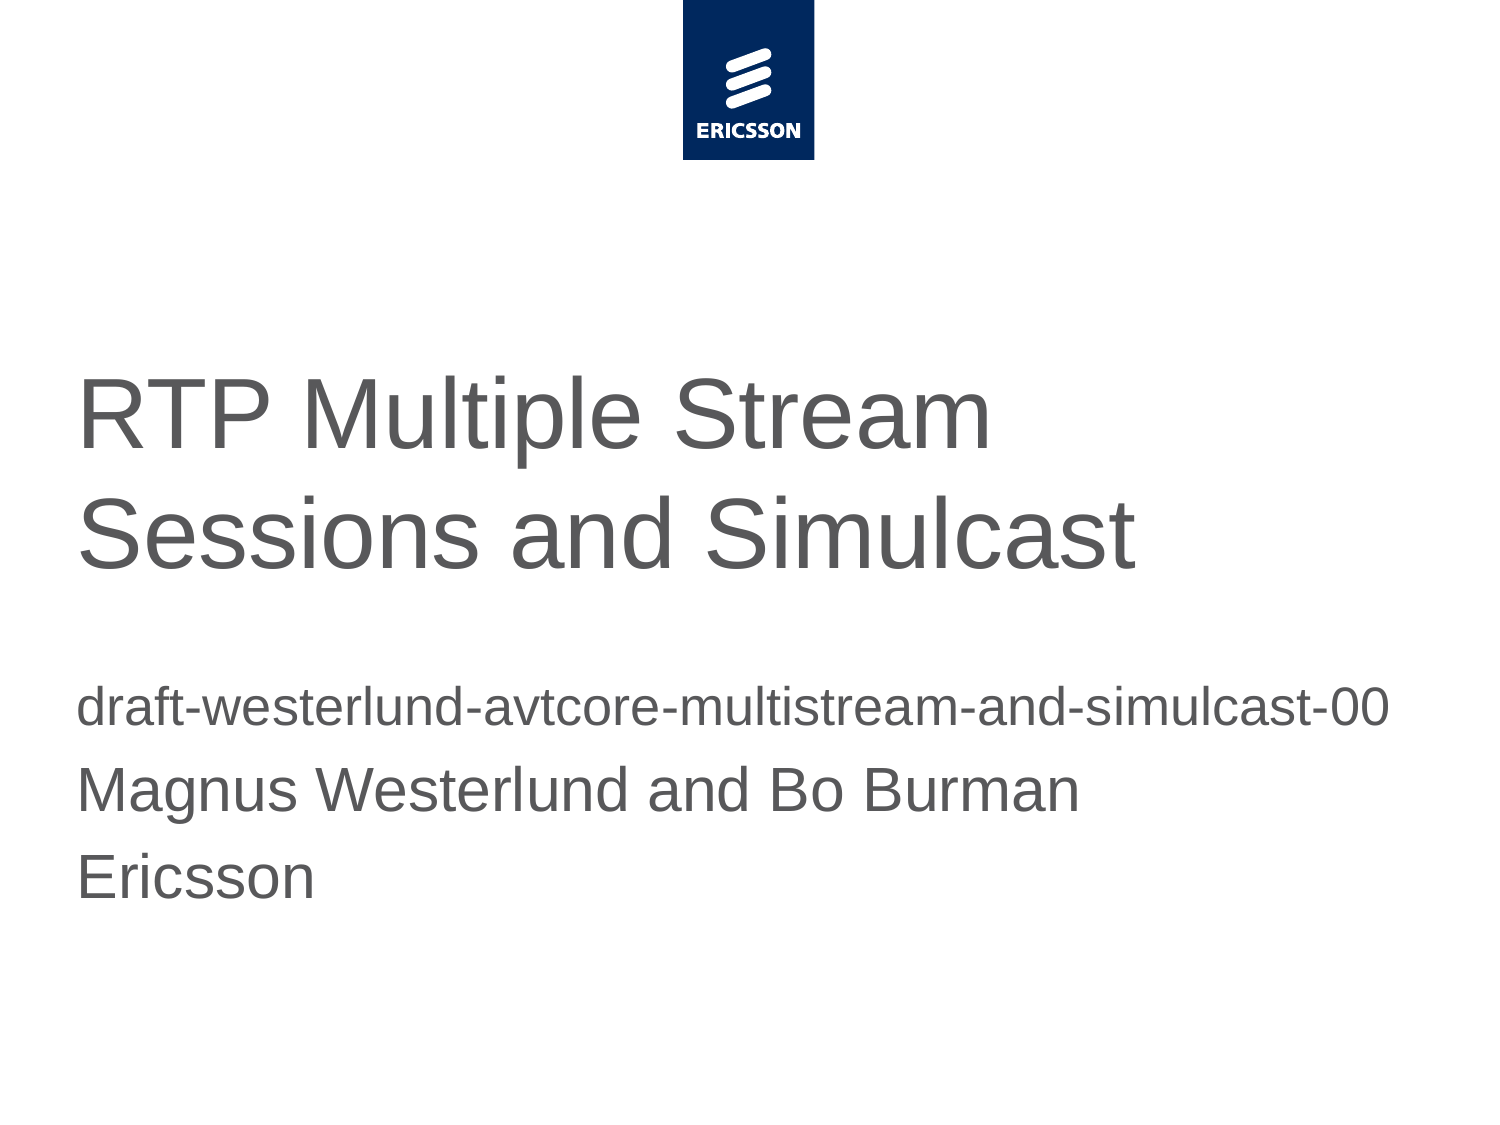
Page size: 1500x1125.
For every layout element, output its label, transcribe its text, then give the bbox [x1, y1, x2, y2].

subtitle draft-westerlund-avtcore-multistream-and-simulcast-00 Magnus Westerlund and Bo Burman Ericsson [64, 670, 1436, 1003]
title RTP Multiple Stream Sessions and Simulcast [64, 348, 1435, 590]
